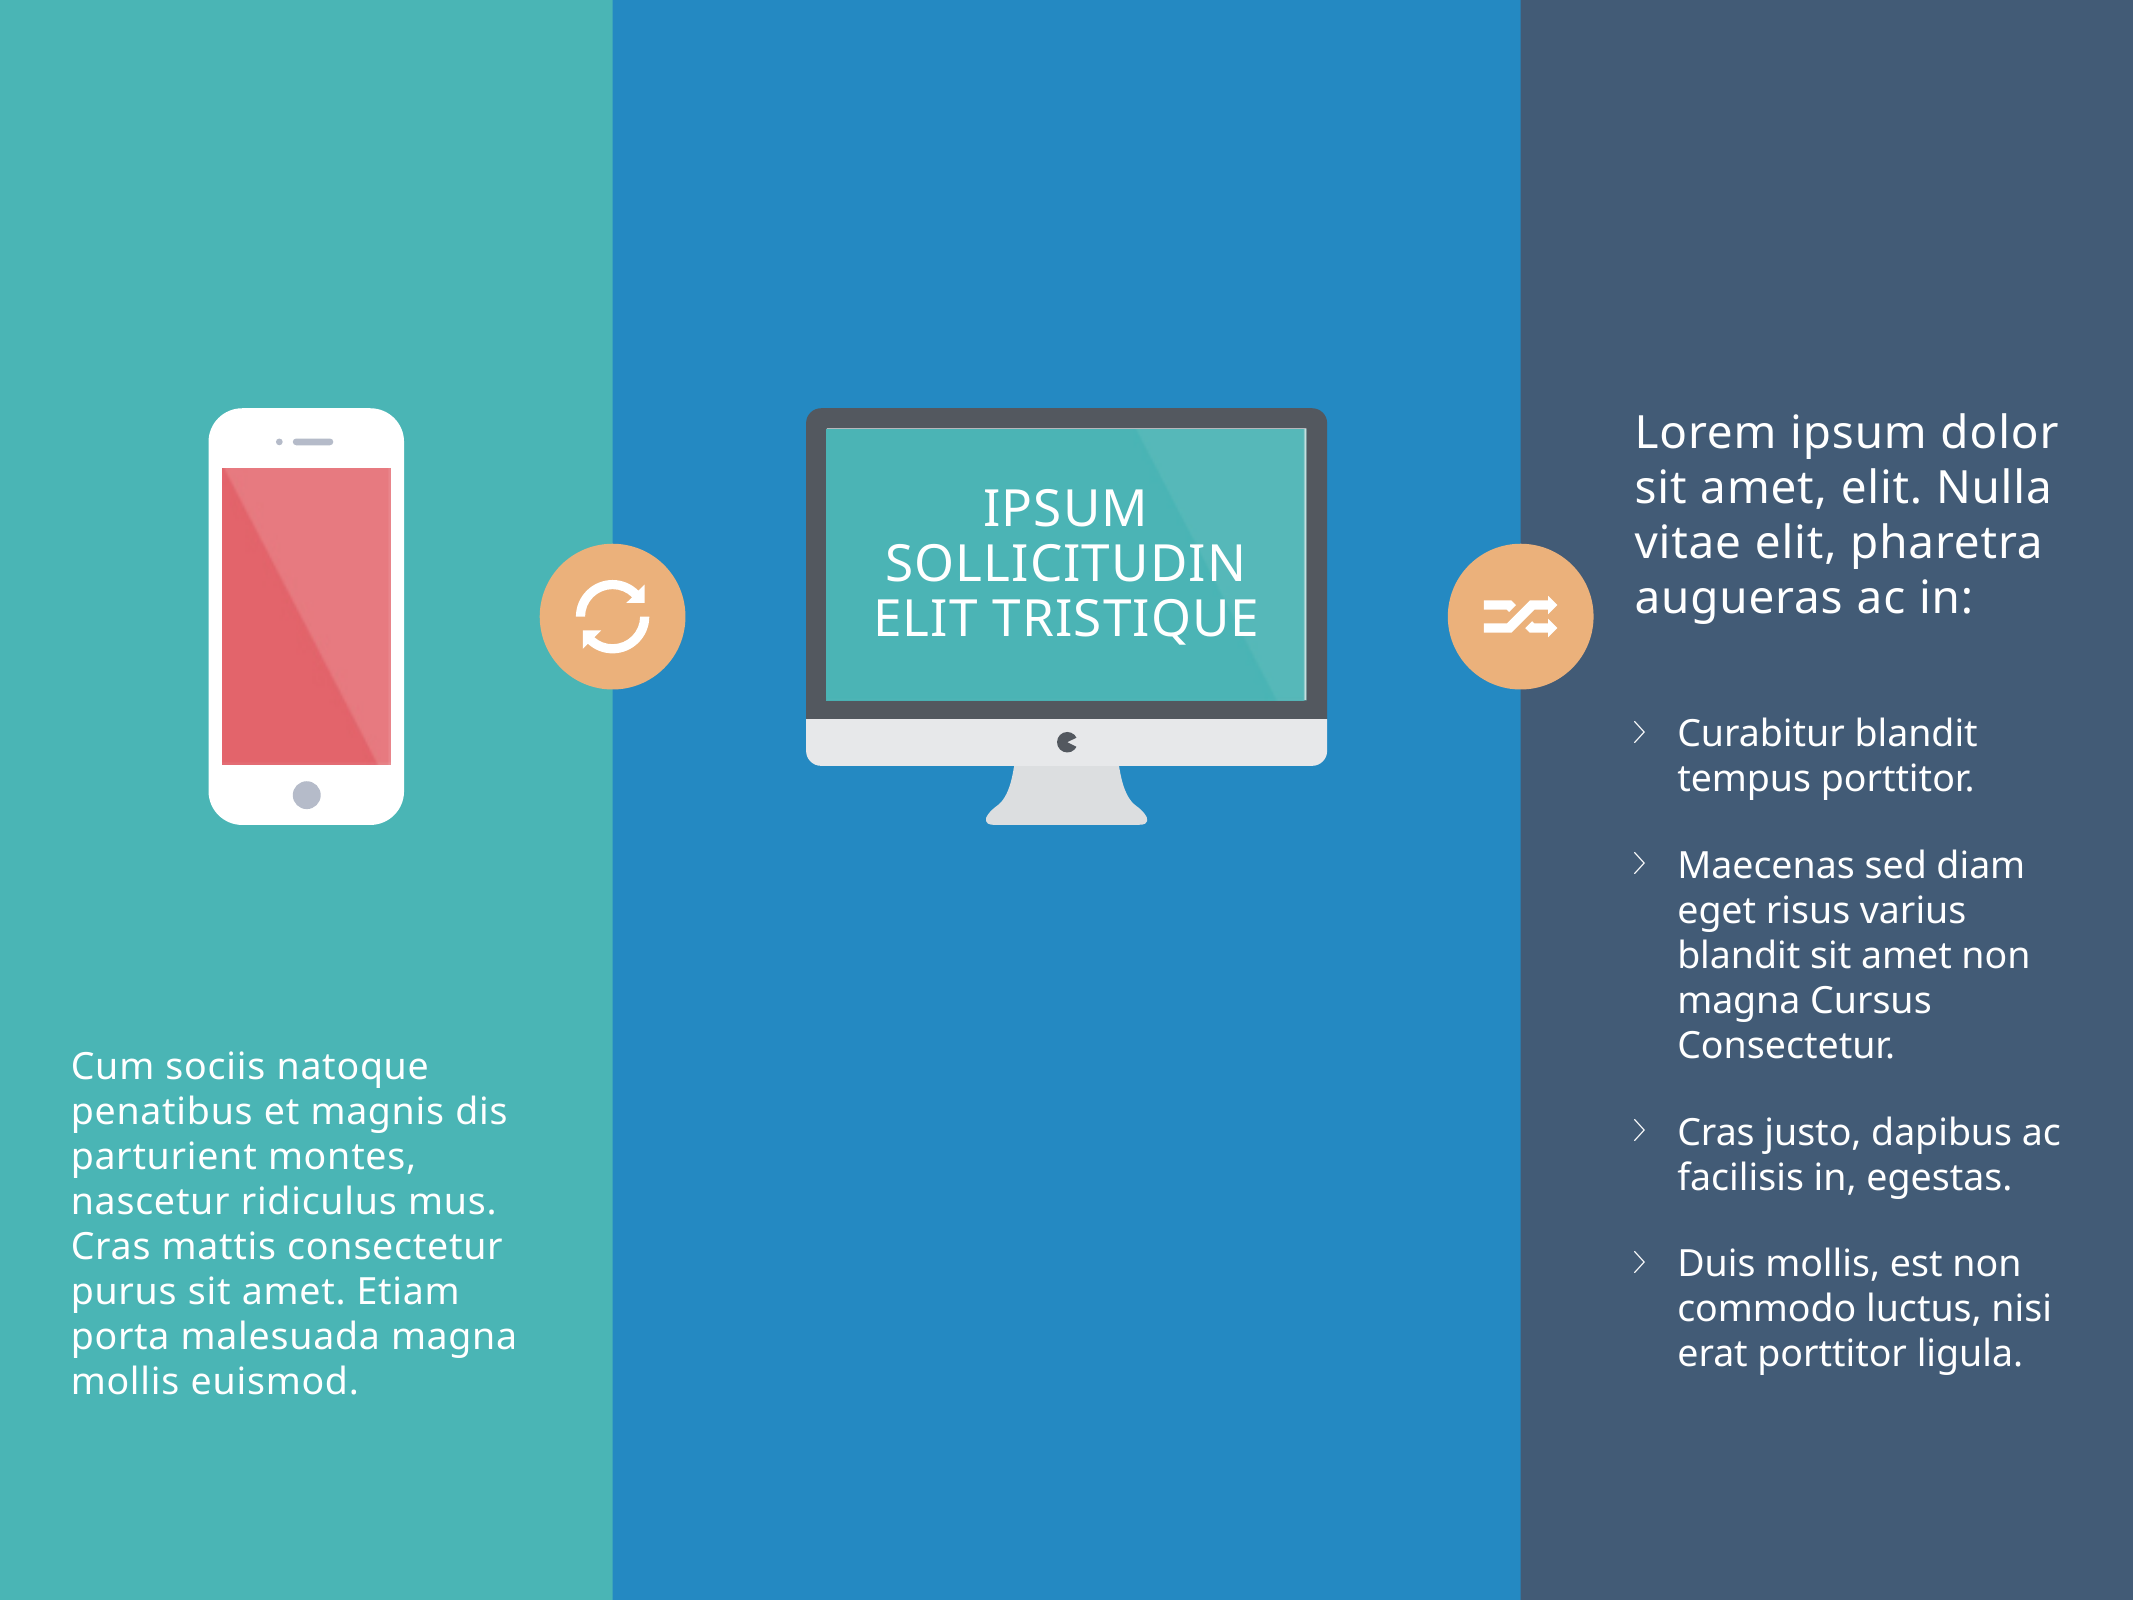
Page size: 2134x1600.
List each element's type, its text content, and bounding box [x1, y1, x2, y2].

text_box Cum sociis natoque penatibus et magnis dis parturient montes, nascetur ridiculus mus. Cras mattis consectetur purus sit amet. Etiam porta malesuada magna mollis euismod. [70, 1041, 540, 1375]
picture [1634, 1119, 1645, 1141]
picture [1634, 721, 1645, 743]
picture [1634, 852, 1645, 874]
text_box Curabitur blandit tempus porttitor. Maecenas sed diam eget risus varius blandit sit amet non magna Cursus Consectetur. Cras justo, dapibus ac facilisis in, egestas. Duis mollis, est non commodo luctus, nisi erat porttitor ligula. [1634, 709, 2063, 1377]
picture [826, 429, 1307, 701]
text_box Lorem ipsum dolor sit amet, elit. Nulla vitae elit, pharetra augueras ac in: [1634, 403, 2063, 632]
picture [221, 468, 391, 765]
picture [1634, 1251, 1645, 1273]
